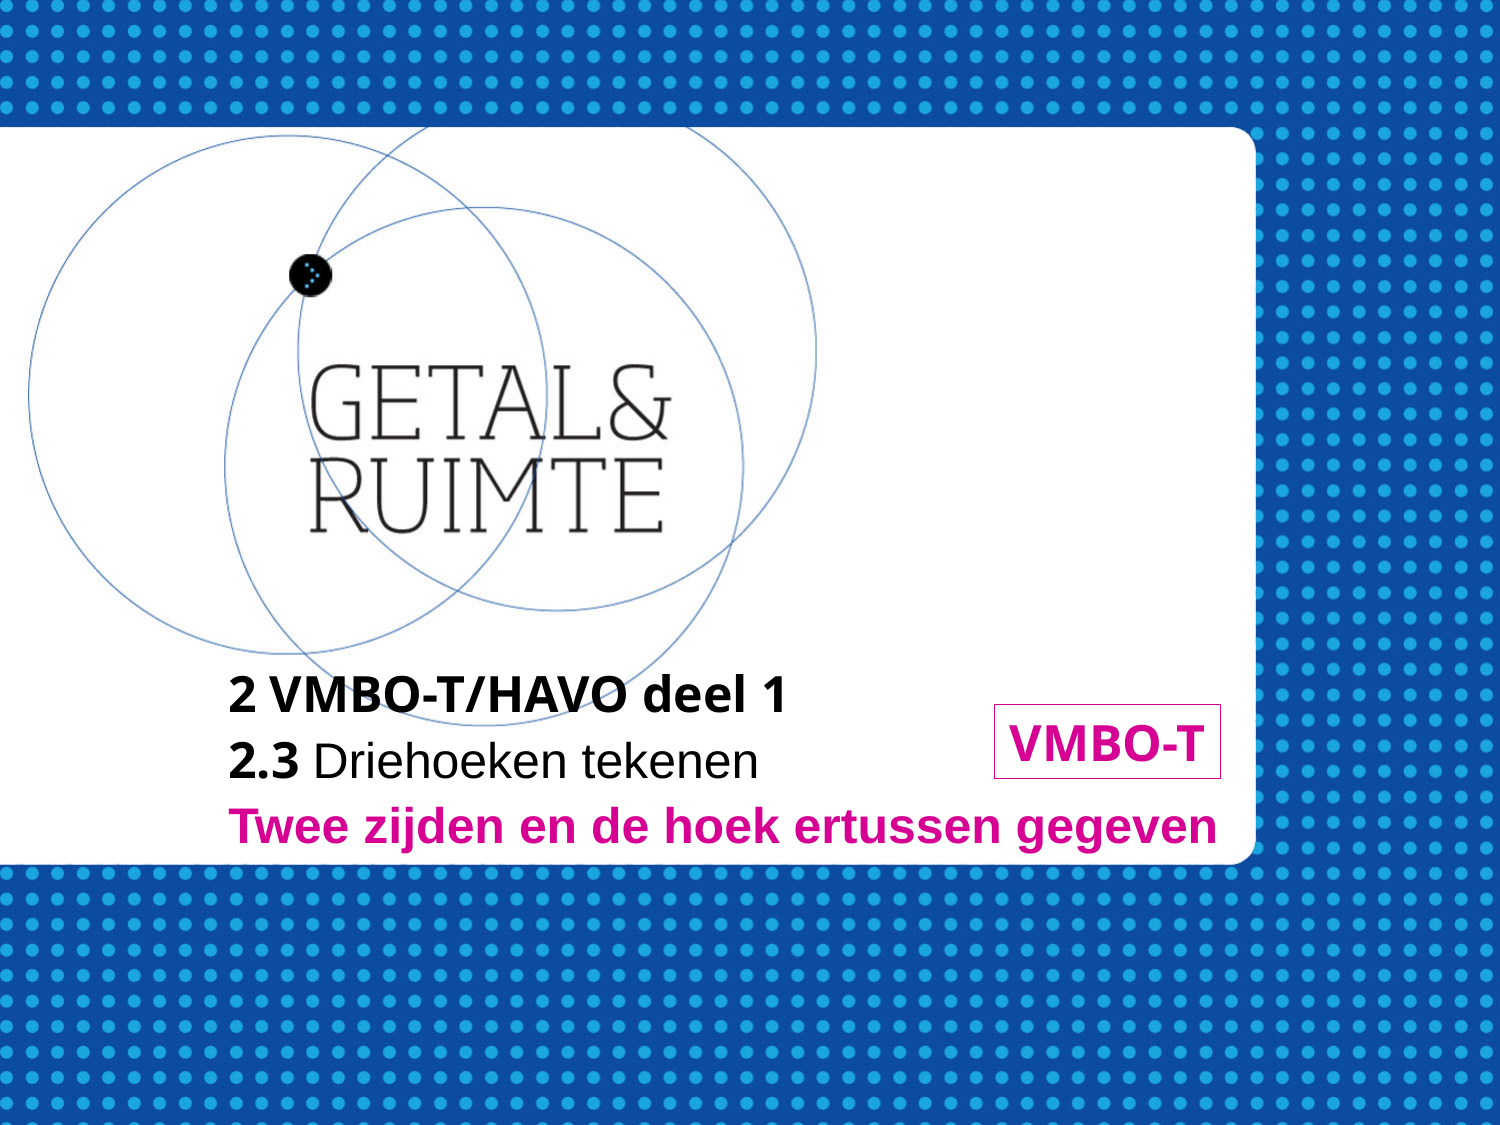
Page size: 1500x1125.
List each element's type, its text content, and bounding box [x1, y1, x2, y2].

picture [0, 0, 1500, 1125]
text_box VMBO-T [994, 704, 1221, 779]
text_box 2 VMBO-T/HAVO deel 1 2.3 Driehoeken tekenen Twee zijden en de hoek ertussen gegeven [213, 648, 793, 870]
